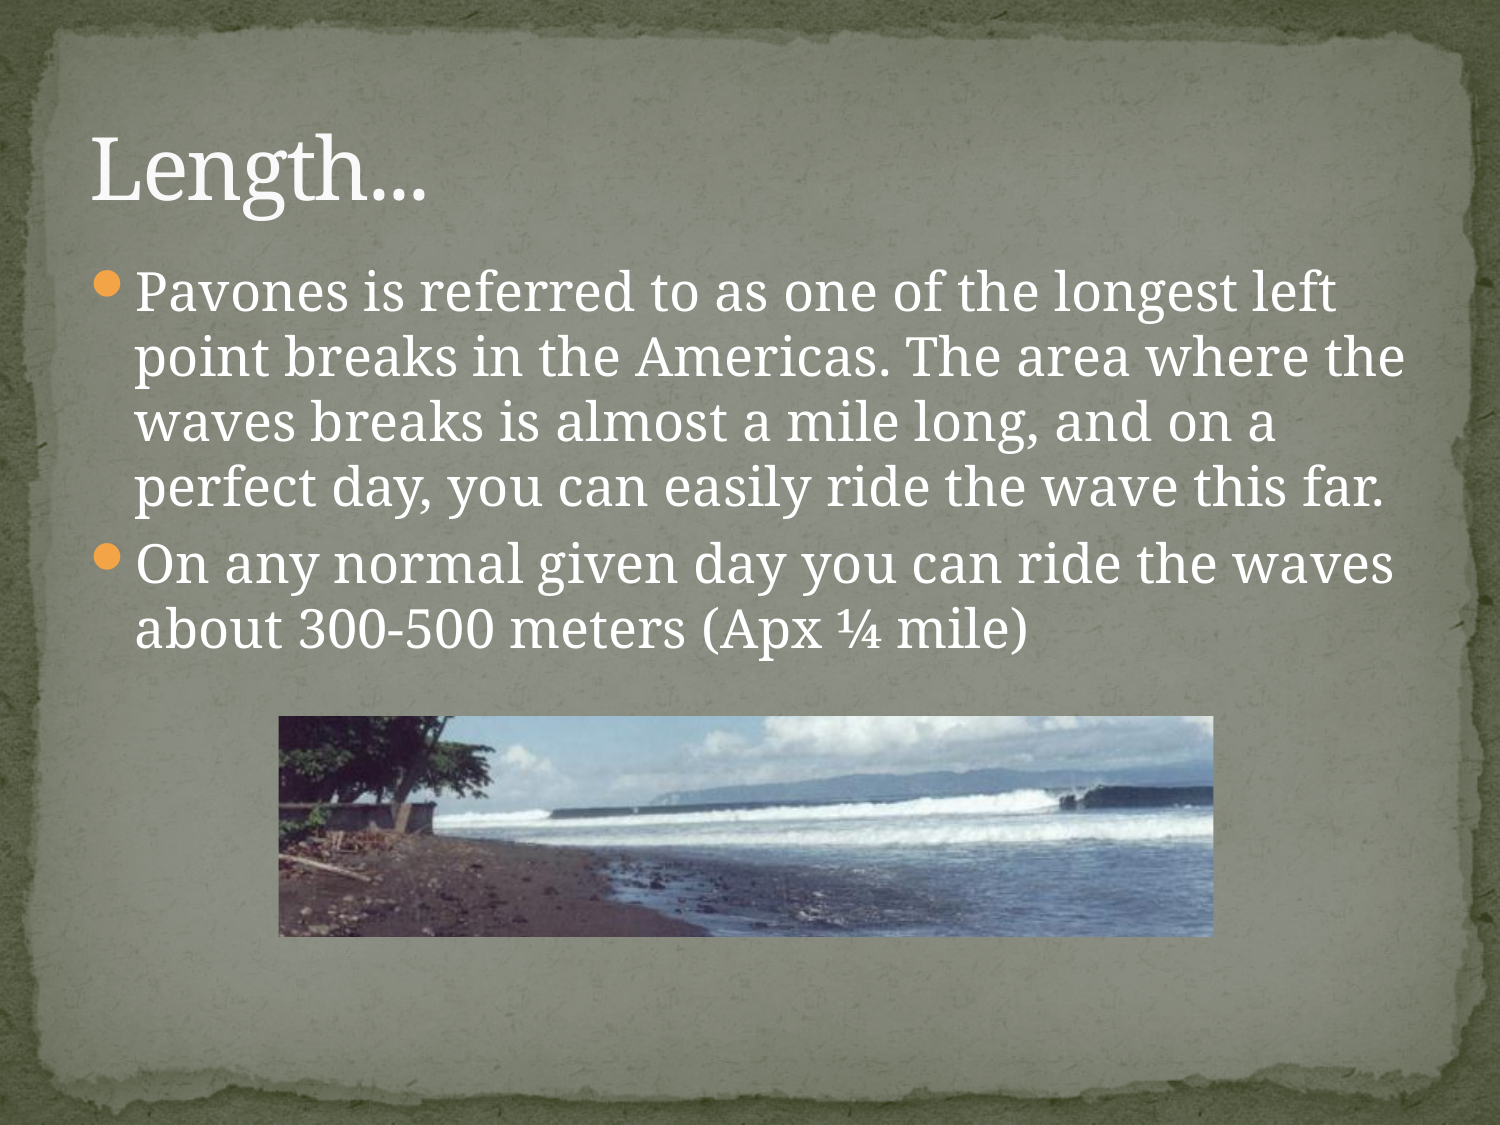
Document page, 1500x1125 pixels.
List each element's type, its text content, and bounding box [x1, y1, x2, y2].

picture [278, 716, 1214, 937]
list Pavones is referred to as one of the longest left point breaks in the Americas. The area where the waves breaks is almost a mile long, and on a perfect day, you can easily ride the wave this far. On any normal given day you can ride the waves about 300-500 meters (Apx ¼ mile) [75, 249, 1425, 1000]
title Length... [74, 24, 1425, 225]
